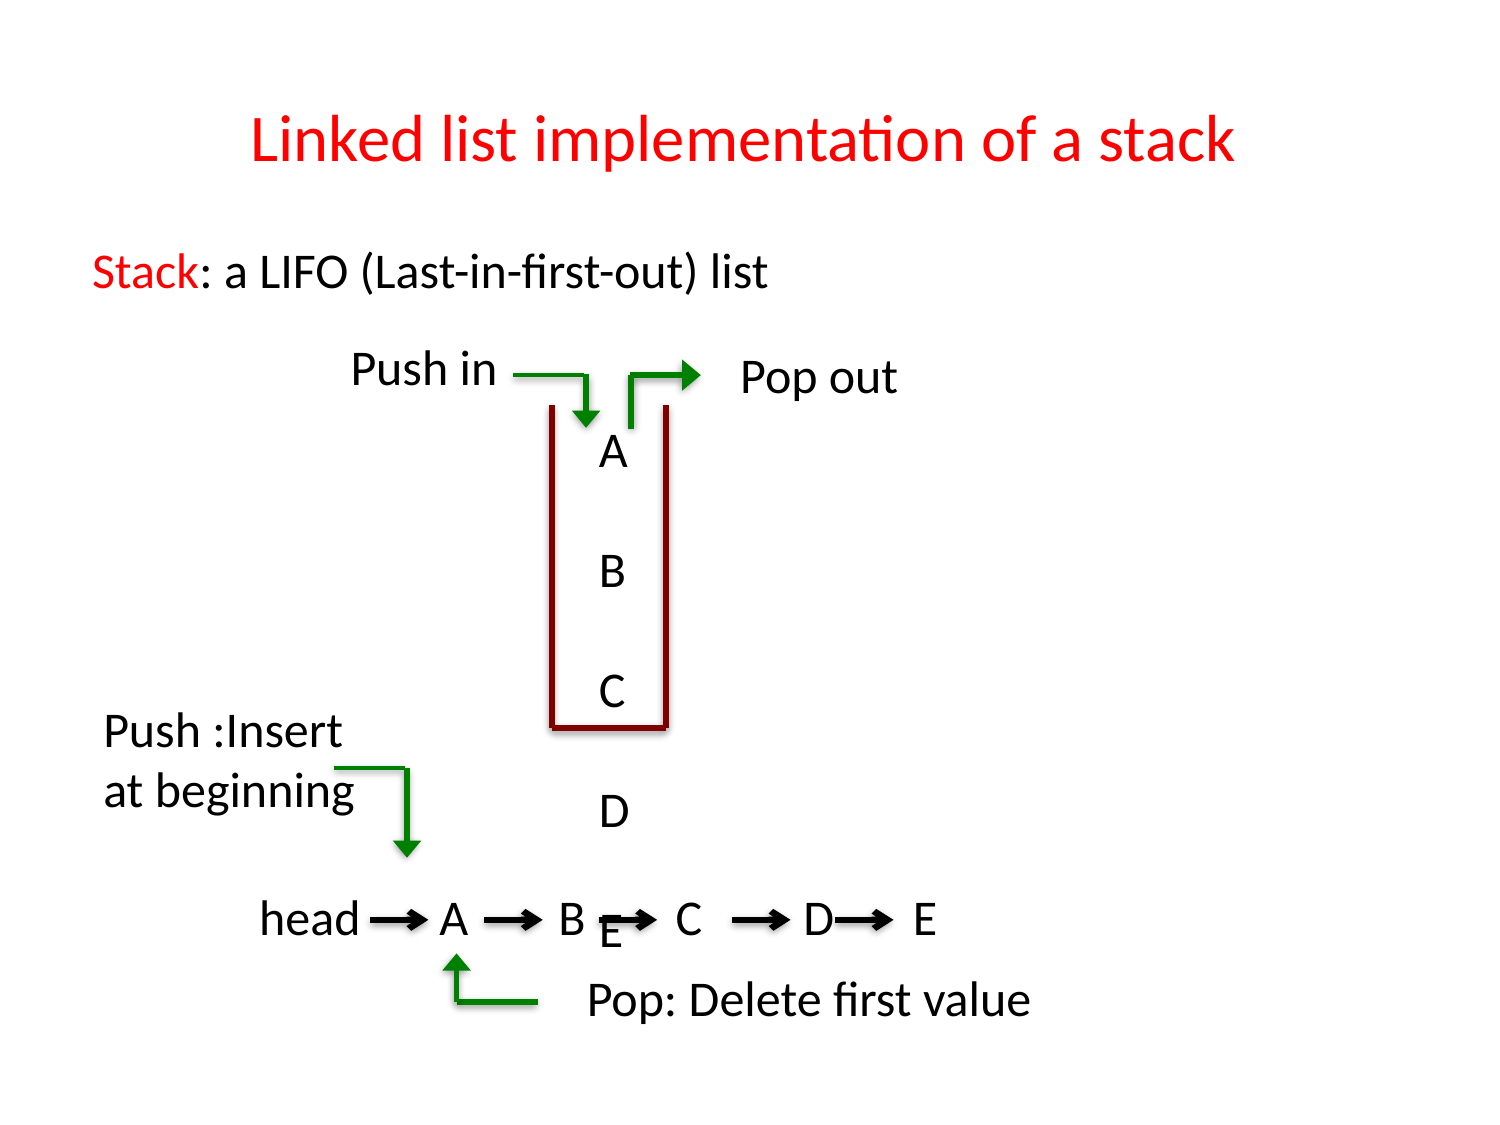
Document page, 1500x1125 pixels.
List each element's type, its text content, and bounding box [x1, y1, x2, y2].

text_box head A B C D E [674, 877, 953, 953]
text_box head A B C D E [244, 877, 584, 953]
text_box Push :Insert at beginning [88, 689, 403, 825]
text_box Stack: a LIFO (Last-in-first-out) list [77, 231, 784, 306]
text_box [551, 404, 667, 729]
text_box Linked list implementation of a stack [235, 87, 1252, 183]
text_box Push in [335, 327, 513, 403]
text_box Pop: Delete first value [572, 958, 1047, 1034]
text_box Pop out [725, 336, 913, 411]
text_box A B C D E [584, 409, 674, 965]
